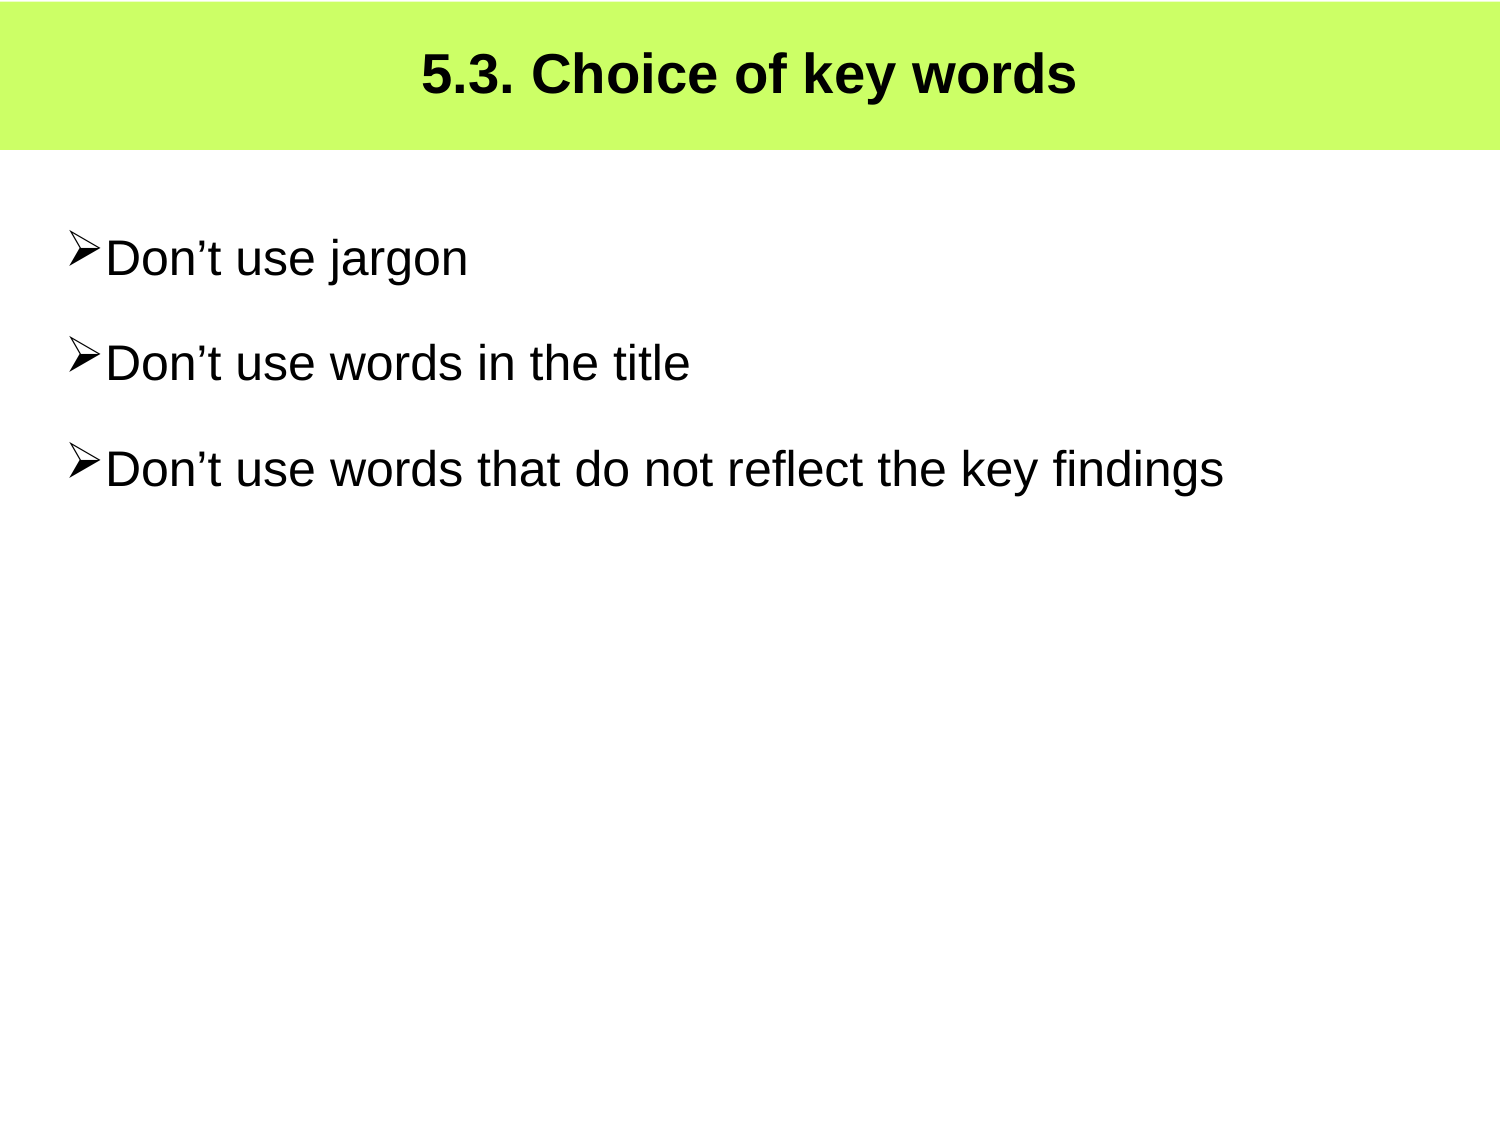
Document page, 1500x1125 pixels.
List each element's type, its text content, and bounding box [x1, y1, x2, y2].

list Don’t use jargon Don’t use words in the title Don’t use words that do not reflect the key findings [50, 187, 1450, 855]
title 5.3. Choice of key words [0, 1, 1500, 150]
